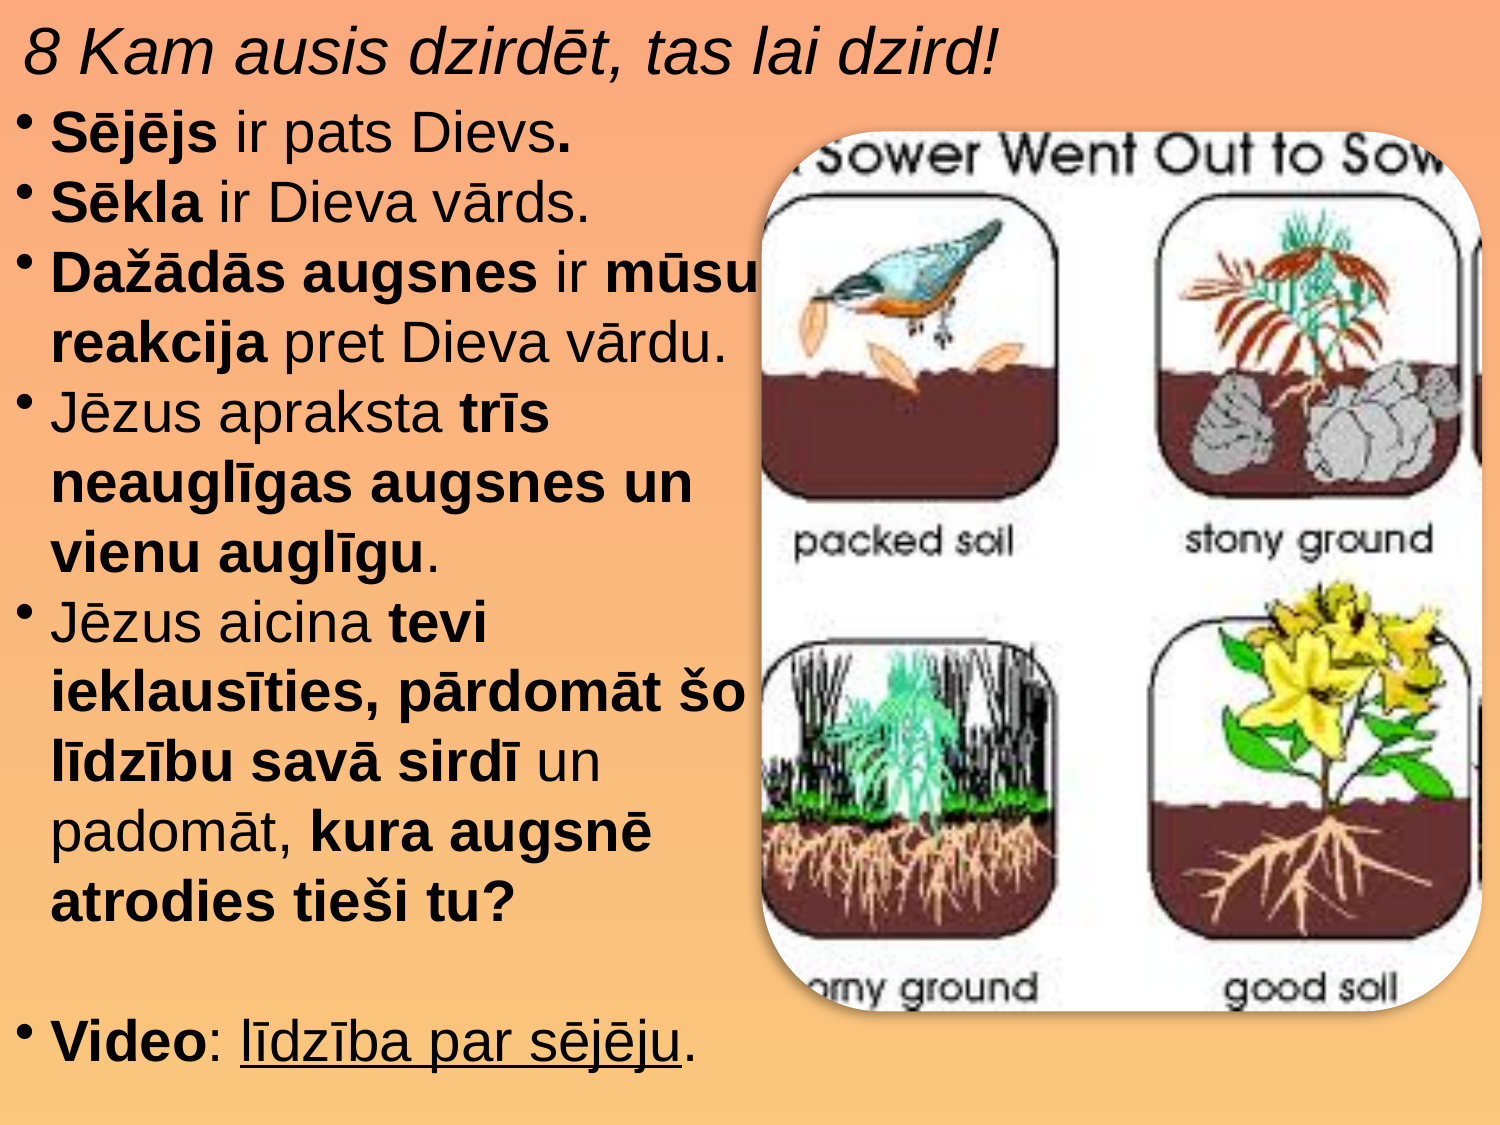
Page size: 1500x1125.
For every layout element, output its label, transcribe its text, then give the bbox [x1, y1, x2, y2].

list 8 Kam ausis dzirdēt, tas lai dzird! [0, 0, 1500, 362]
text_box Sējējs ir pats Dievs. Sēkla ir Dieva vārds. Dažādās augsnes ir mūsu reakcija pret Dieva vārdu. Jēzus apraksta trīs neauglīgas augsnes un vienu auglīgu. Jēzus aicina tevi ieklausīties, pārdomāt šo līdzību savā sirdī un padomāt, kura augsnē atrodies tieši tu? Video: līdzība par sējēju. [0, 86, 833, 1081]
picture [761, 131, 1483, 1012]
